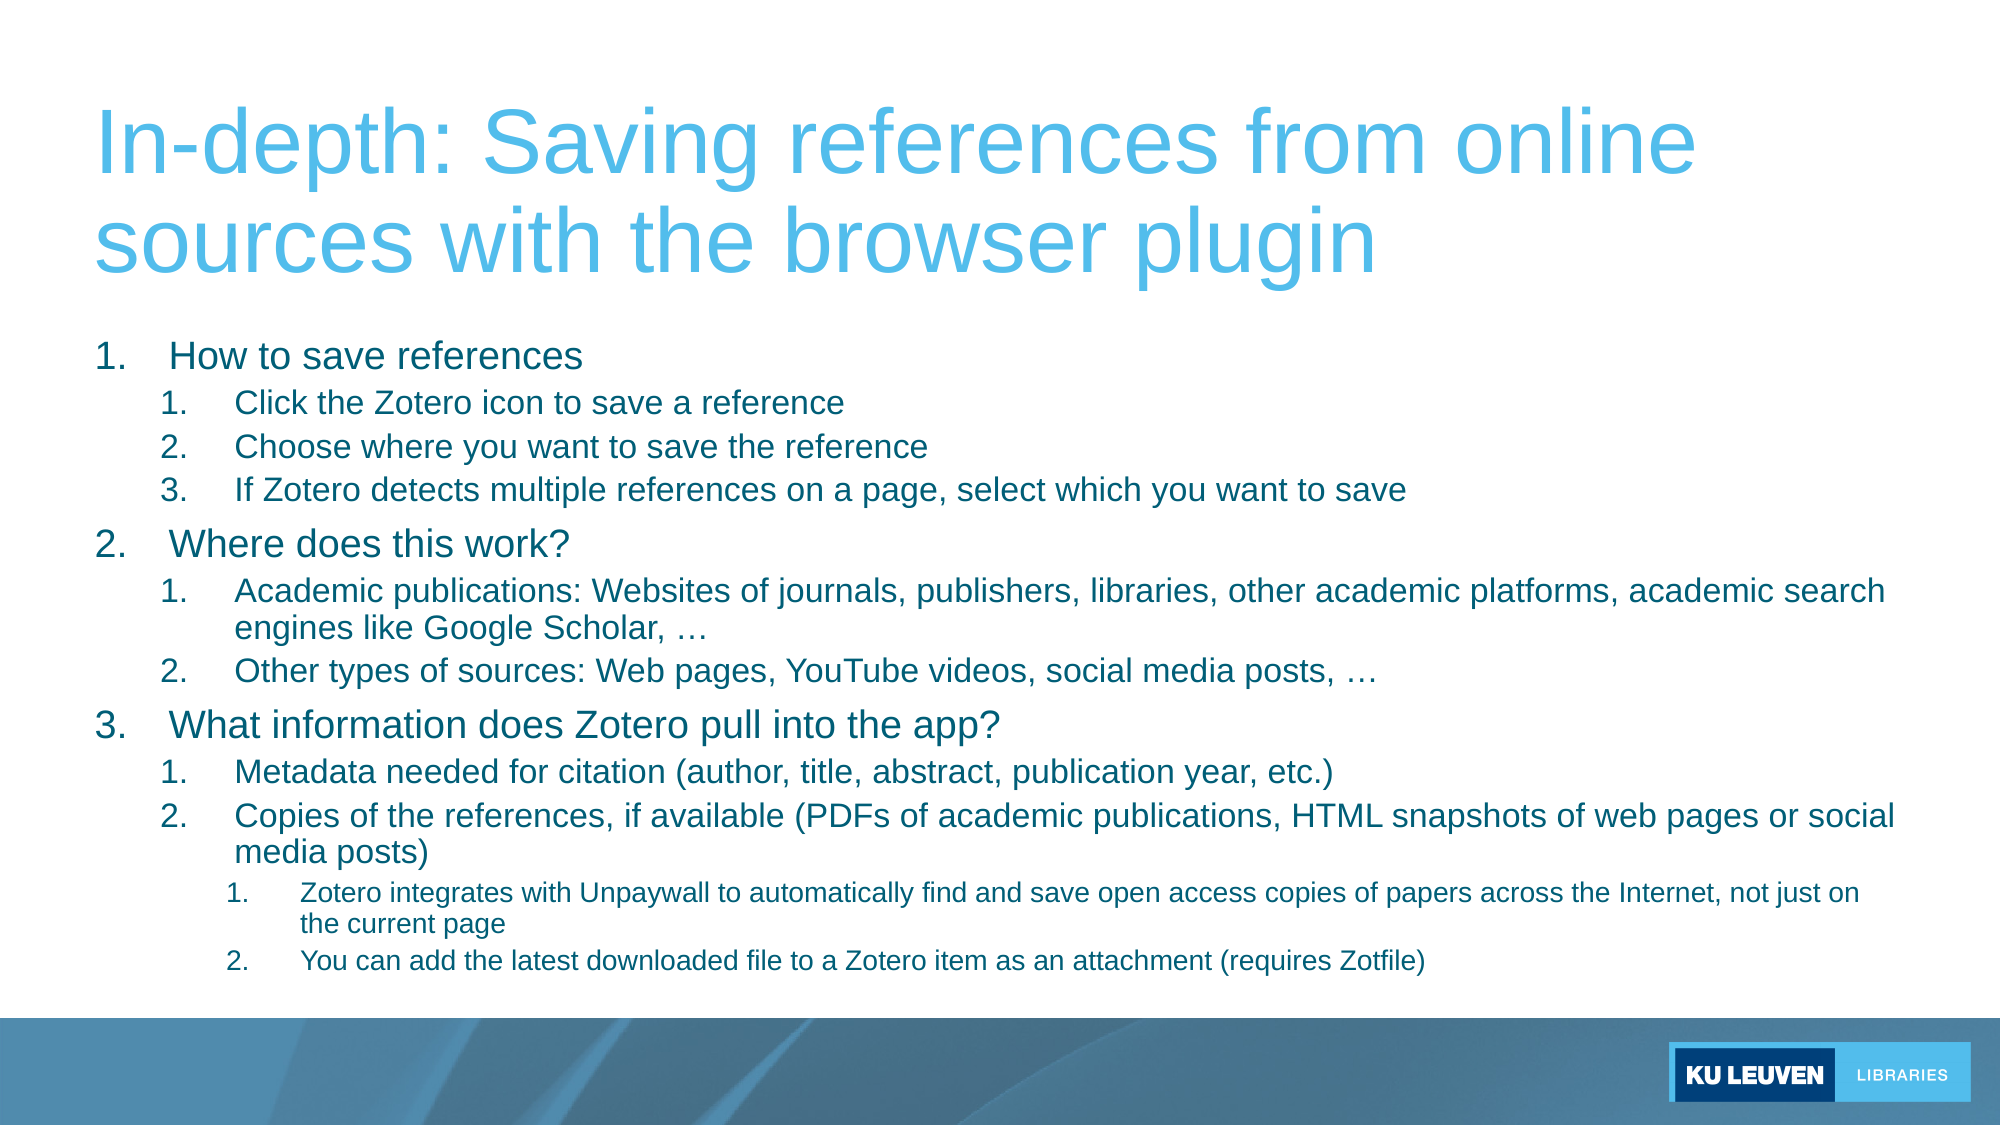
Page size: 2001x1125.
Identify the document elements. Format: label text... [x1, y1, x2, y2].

list How to save references Click the Zotero icon to save a reference Choose where you want to save the reference If Zotero detects multiple references on a page, select which you want to save Where does this work? Academic publications: Websites of journals, publishers, libraries, other academic platforms, academic search engines like Google Scholar, … Other types of sources: Web pages, YouTube videos, social media posts, … What information does Zotero pull into the app? Metadata needed for citation (author, title, abstract, publication year, etc.) Copies of the references, if available (PDFs of academic publications, HTML snapshots of web pages or social media posts) Zotero integrates with Unpaywall to automatically find and save open access copies of papers across the Internet, not just on the current page You can add the latest downloaded file to a Zotero item as an attachment (requires Zotfile) [94, 335, 1906, 982]
picture [0, 1018, 2000, 1125]
title In-depth: Saving references from online sources with the browser plugin [94, 94, 1906, 312]
